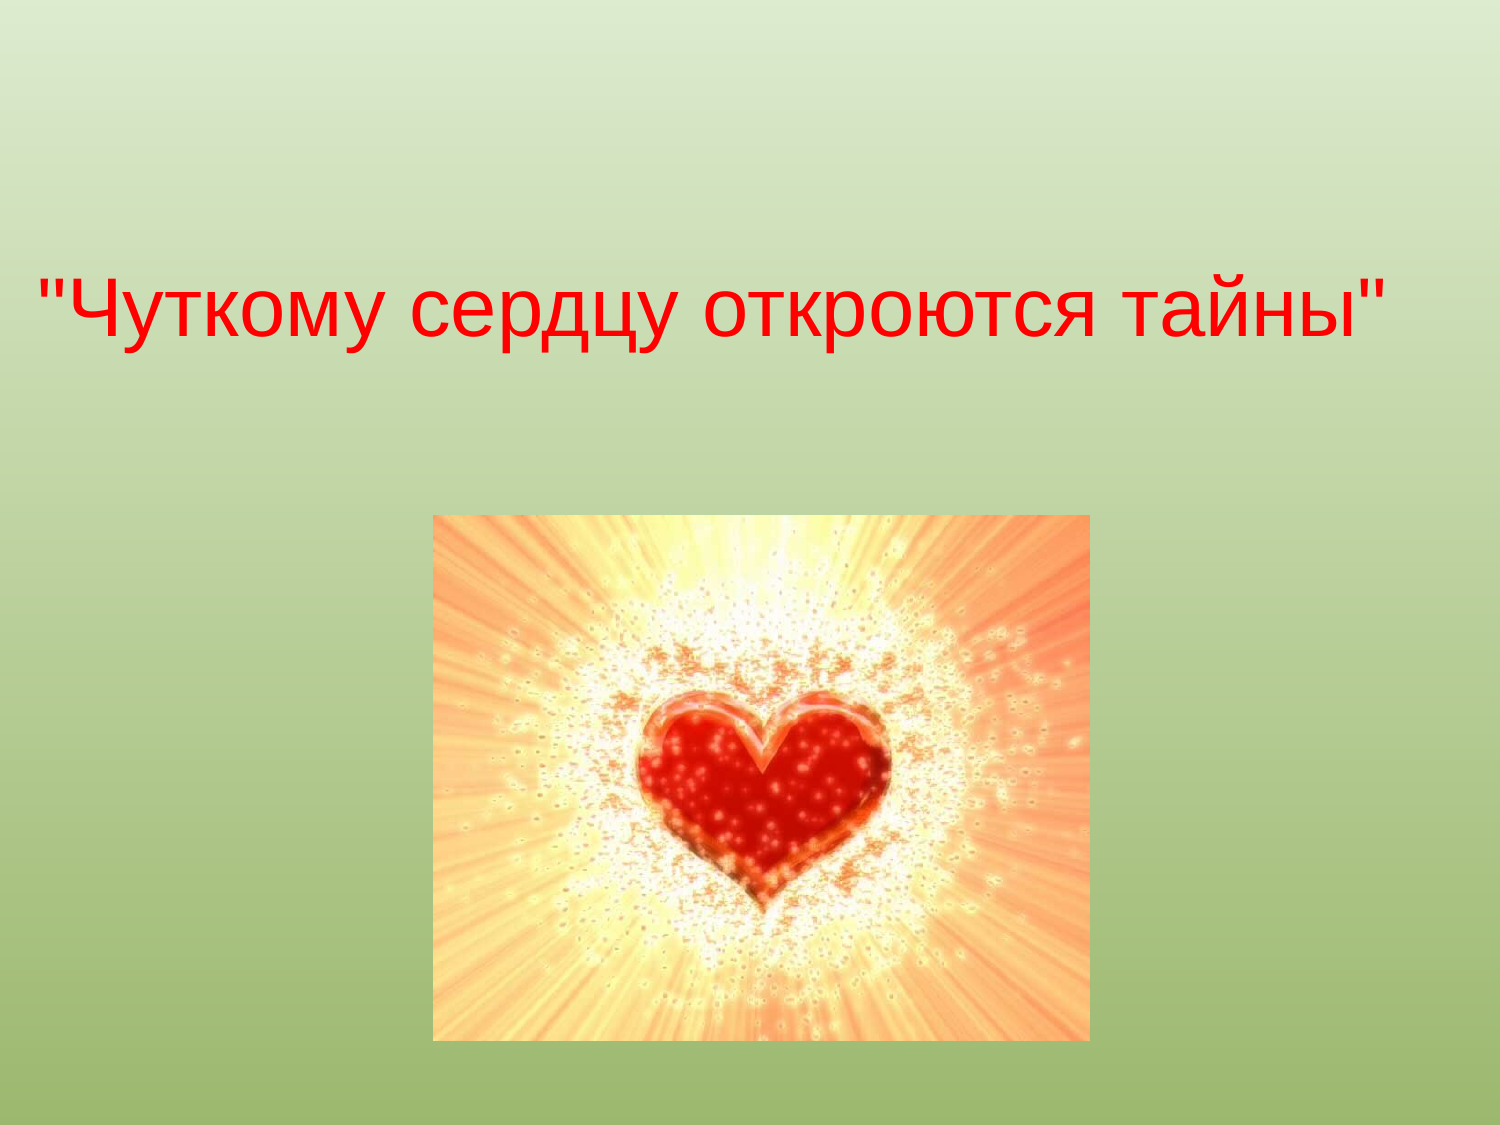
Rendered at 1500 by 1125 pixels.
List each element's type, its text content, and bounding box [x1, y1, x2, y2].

picture [433, 515, 1091, 1041]
text_box "Чуткому сердцу откроются тайны" [0, 246, 1442, 361]
